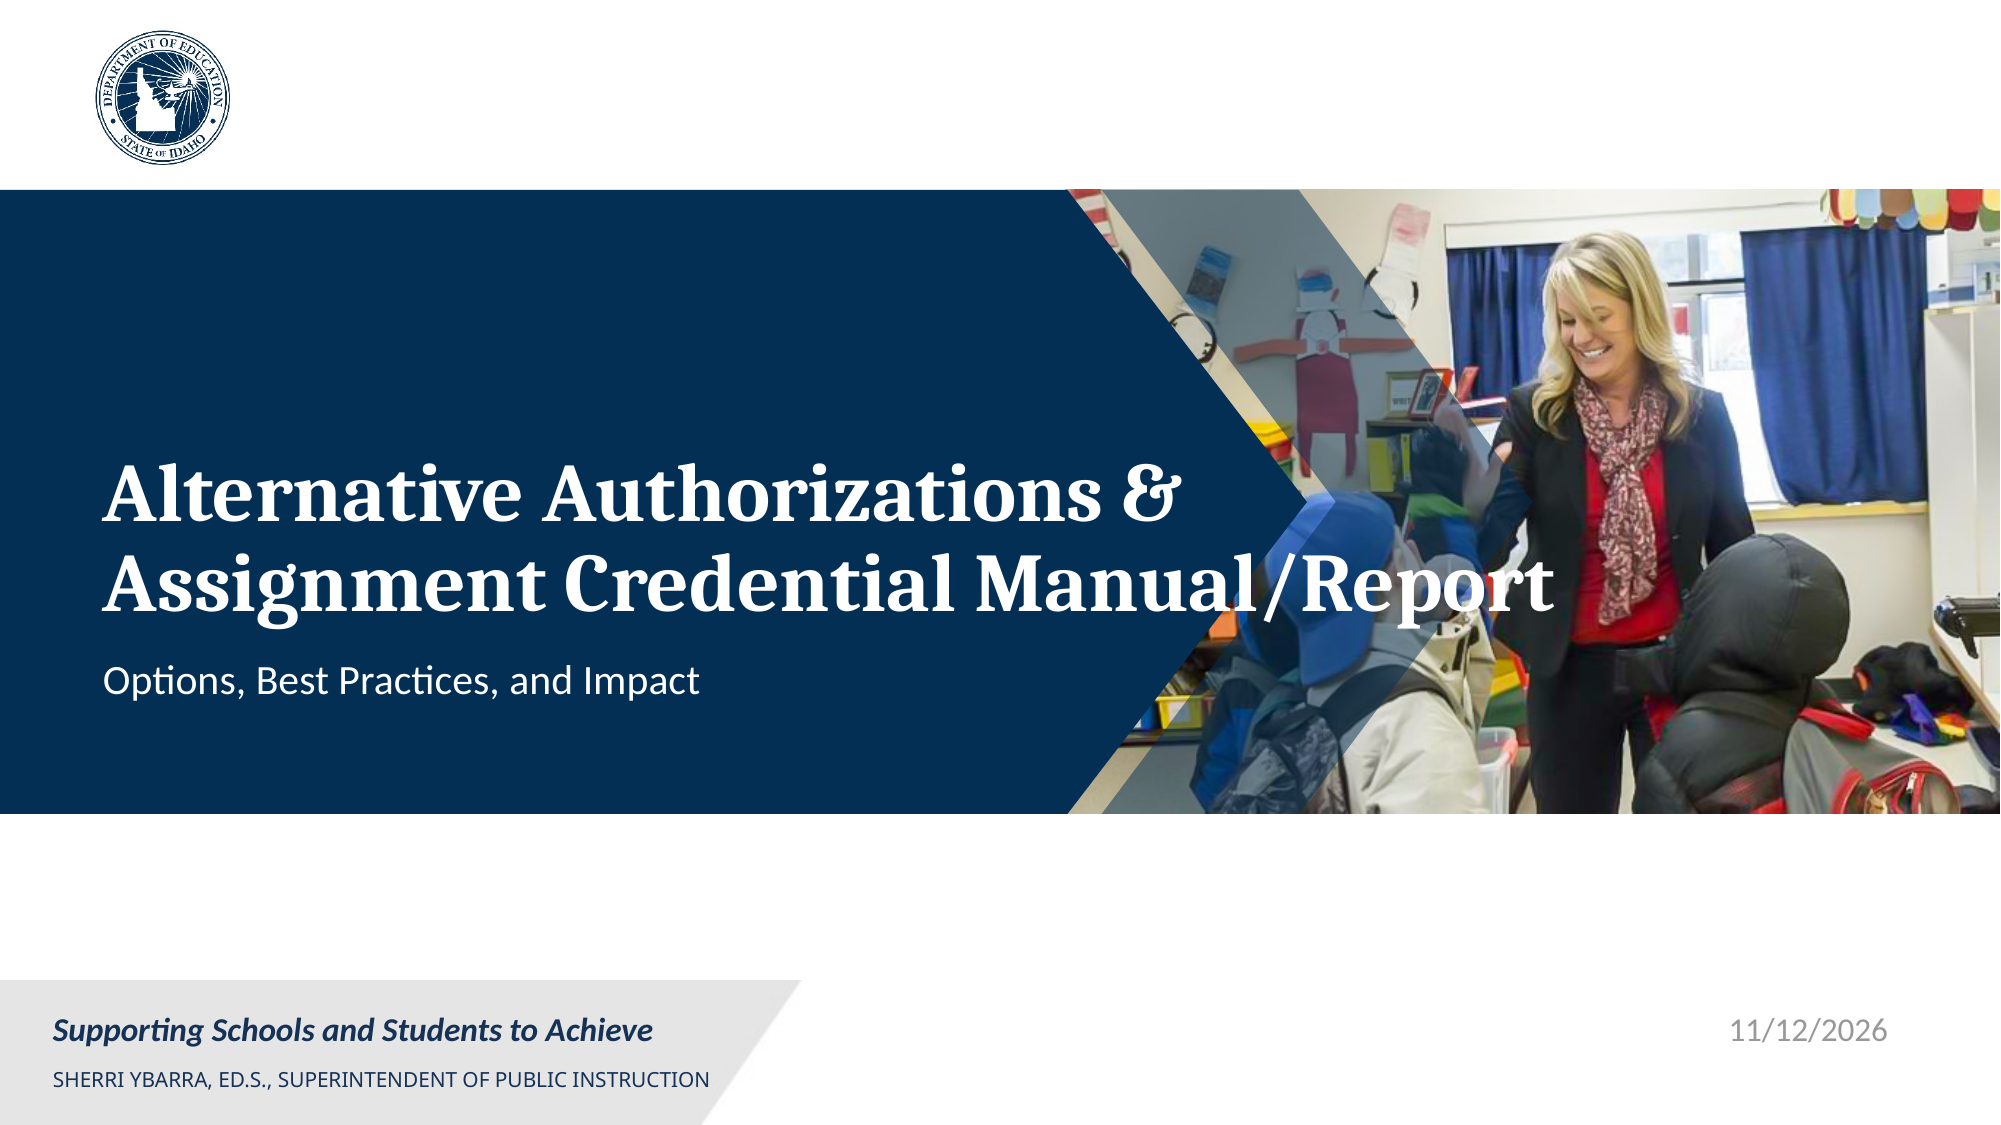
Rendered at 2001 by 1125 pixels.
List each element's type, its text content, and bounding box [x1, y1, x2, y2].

picture [1068, 189, 2000, 814]
subtitle Options, Best Practices, and Impact [87, 650, 1588, 729]
picture [0, 980, 802, 1125]
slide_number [1453, 998, 1903, 1058]
picture [87, 22, 238, 173]
title Alternative Authorizations & Assignment Credential Manual/Report [87, 329, 1588, 638]
